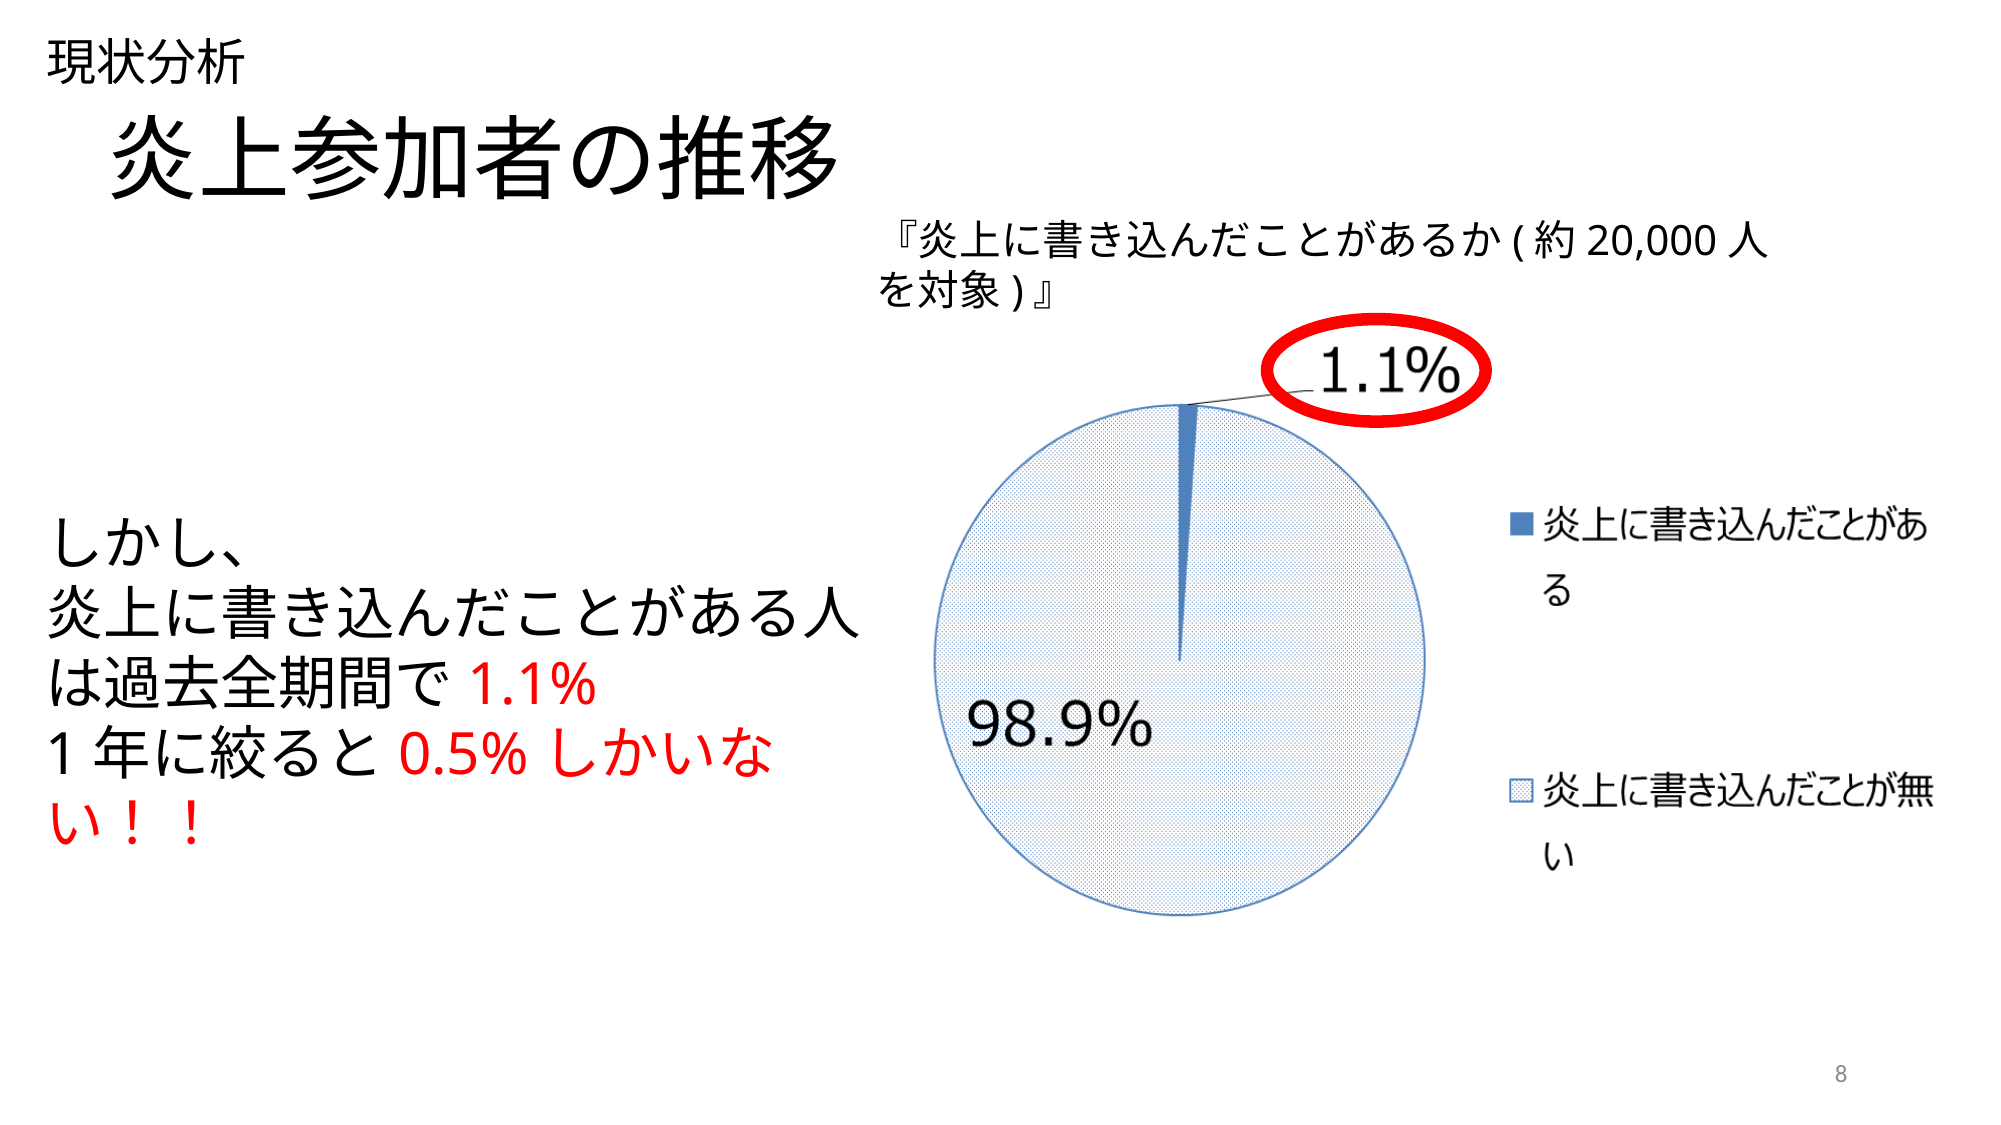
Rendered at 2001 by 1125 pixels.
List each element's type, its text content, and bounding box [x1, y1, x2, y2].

slide_number 8 [1412, 1042, 1863, 1103]
text_box 『炎上に書き込んだことがあるか(約20,000人を対象)』 [861, 206, 1793, 303]
text_box 炎上参加者の推移 [91, 93, 1091, 219]
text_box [861, 303, 1964, 992]
text_box 現状分析 [32, 23, 262, 98]
text_box しかし、 炎上に書き込んだことがある人は過去全期間で1.1% 1年に絞ると0.5%しかいない！！ [30, 498, 861, 864]
